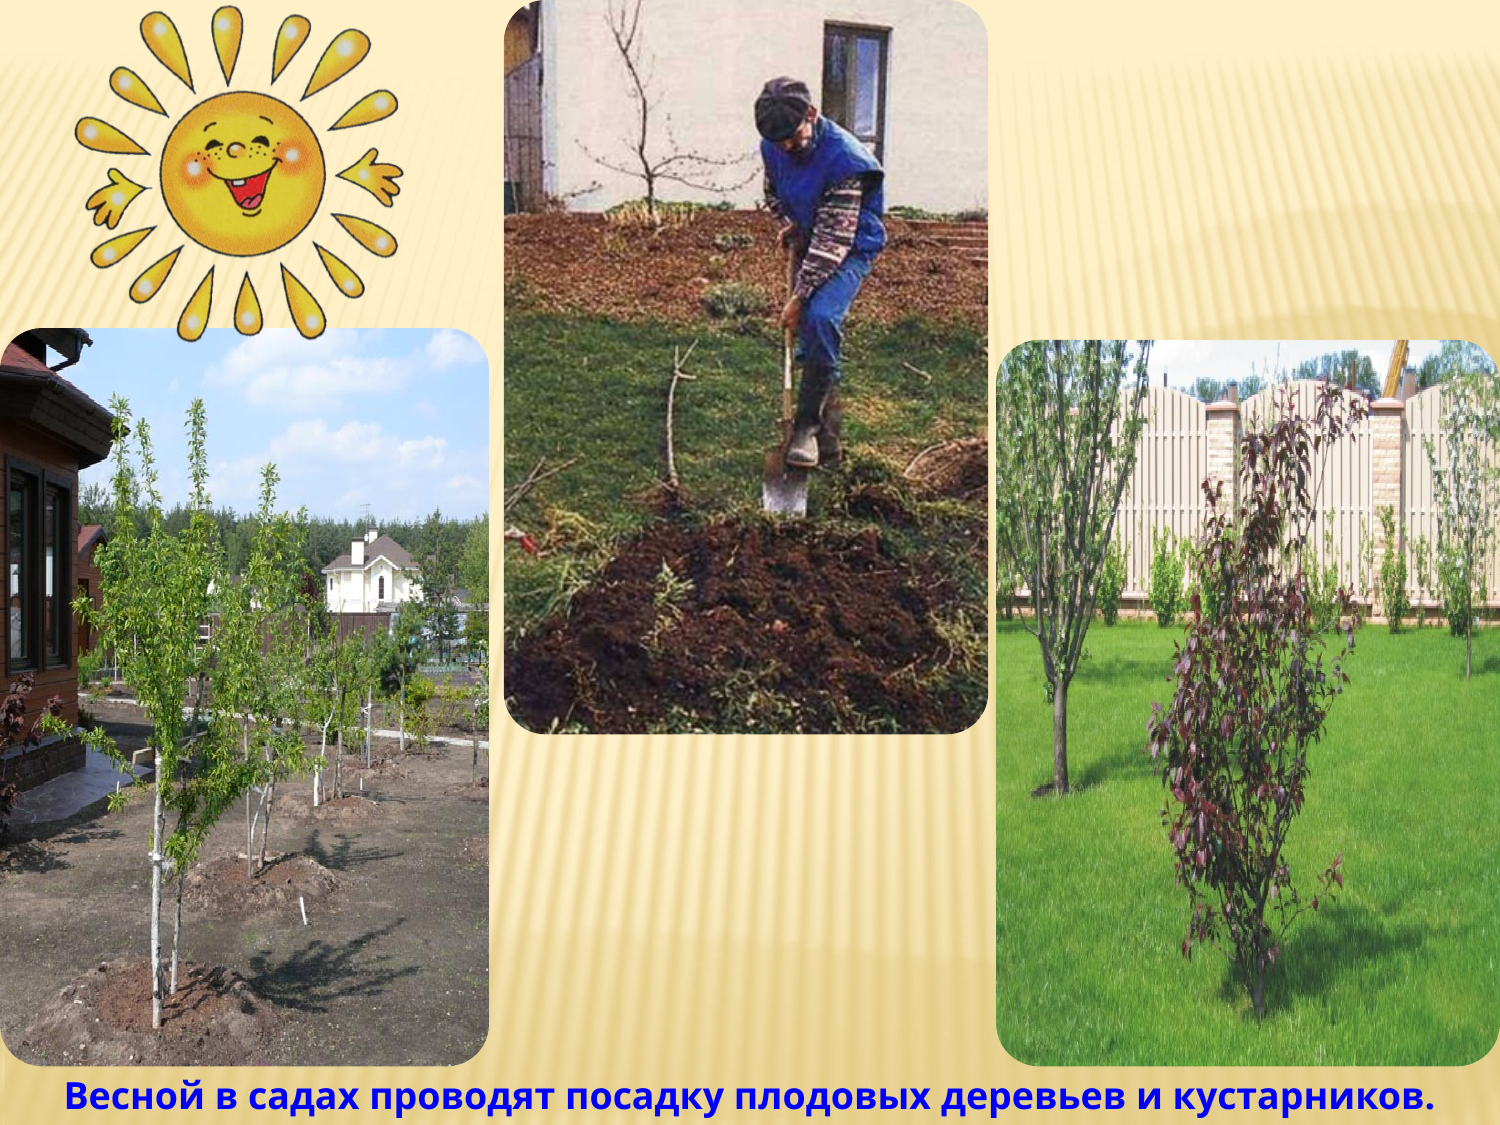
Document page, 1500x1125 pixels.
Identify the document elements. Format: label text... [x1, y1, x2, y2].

text_box Весной в садах проводят посадку плодовых деревьев и кустарников. [0, 1064, 1500, 1125]
picture [0, 0, 490, 1067]
picture [995, 339, 1500, 1067]
picture [503, 0, 989, 735]
